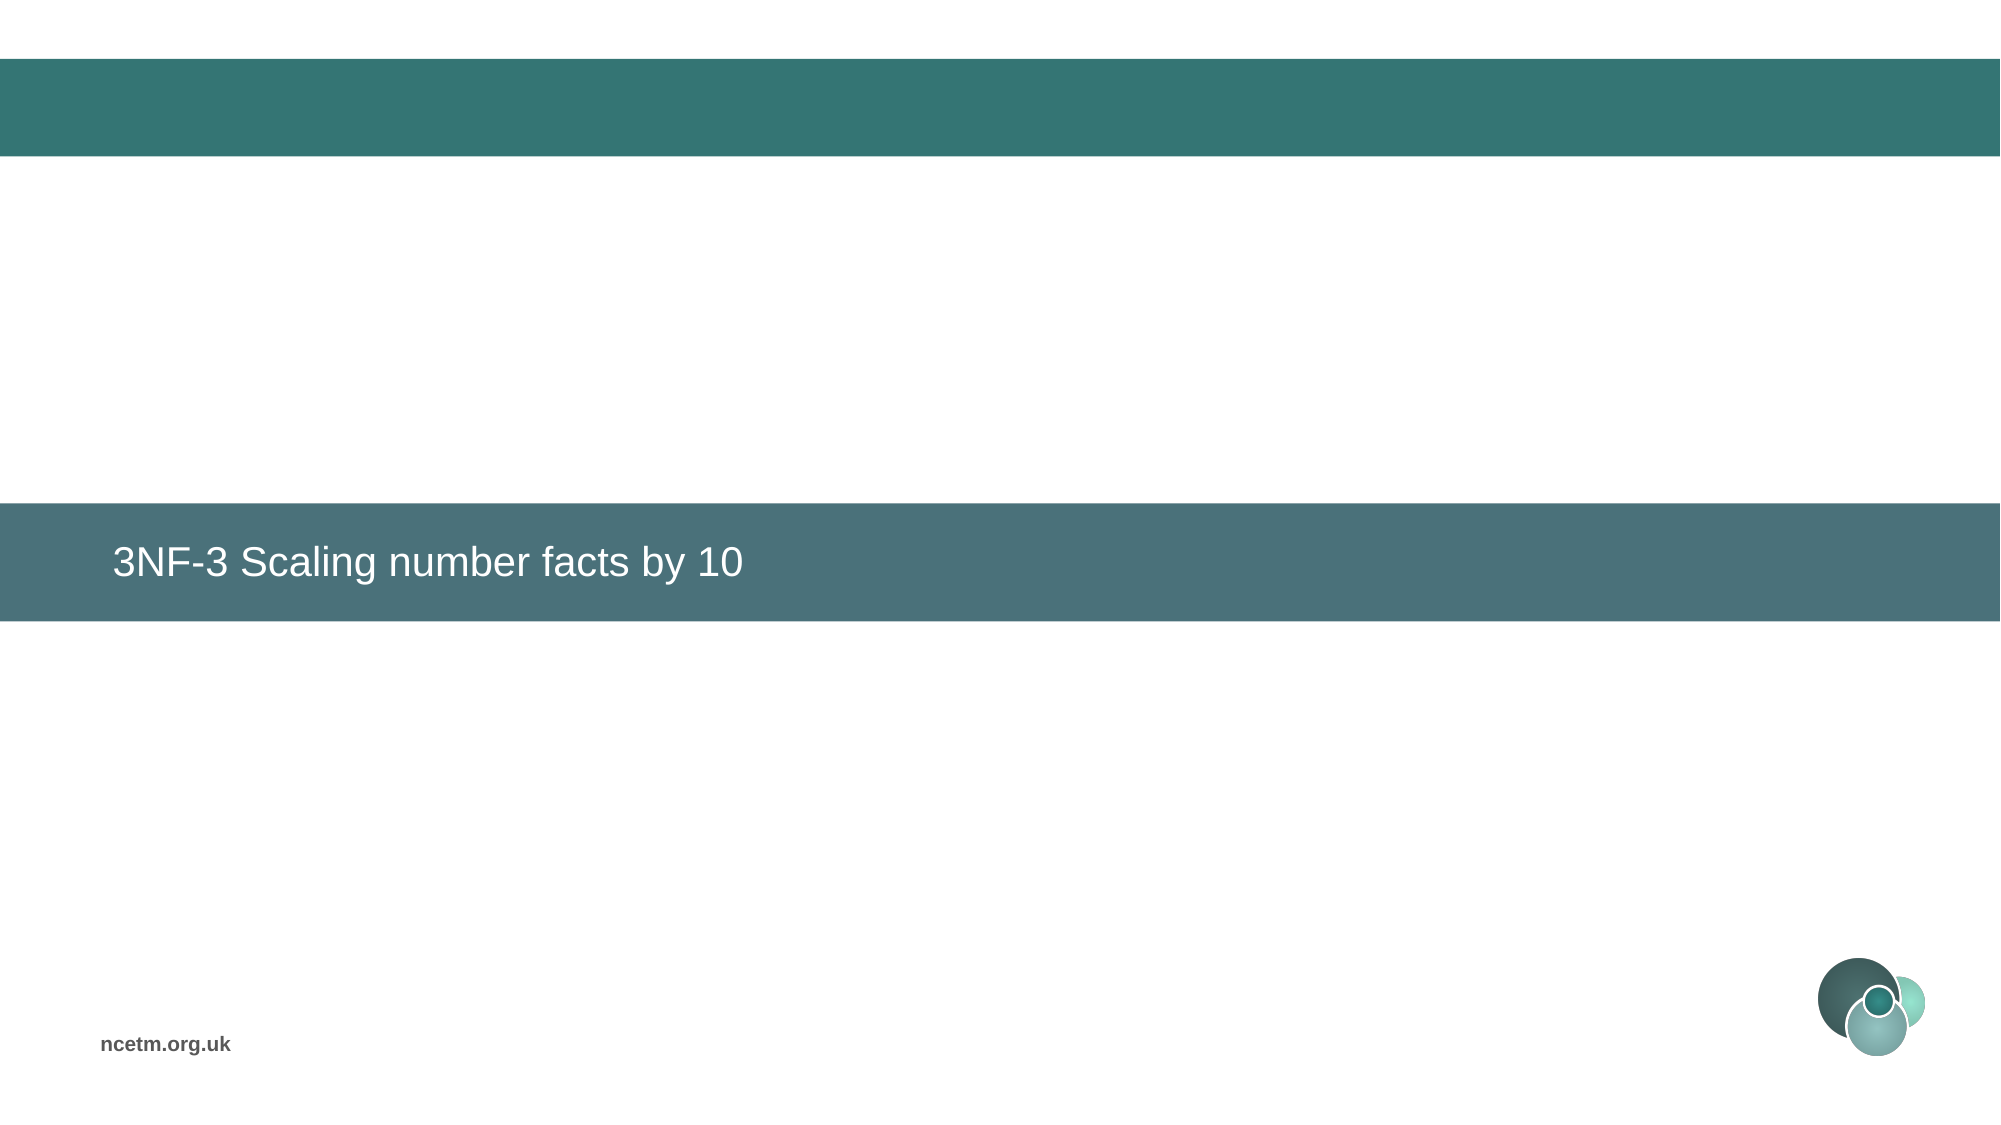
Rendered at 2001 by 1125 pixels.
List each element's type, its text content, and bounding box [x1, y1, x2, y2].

text_box [0, 503, 2000, 622]
picture [1818, 958, 1925, 1056]
text_box 3NF-3 Scaling number facts by 10 [97, 527, 1945, 598]
